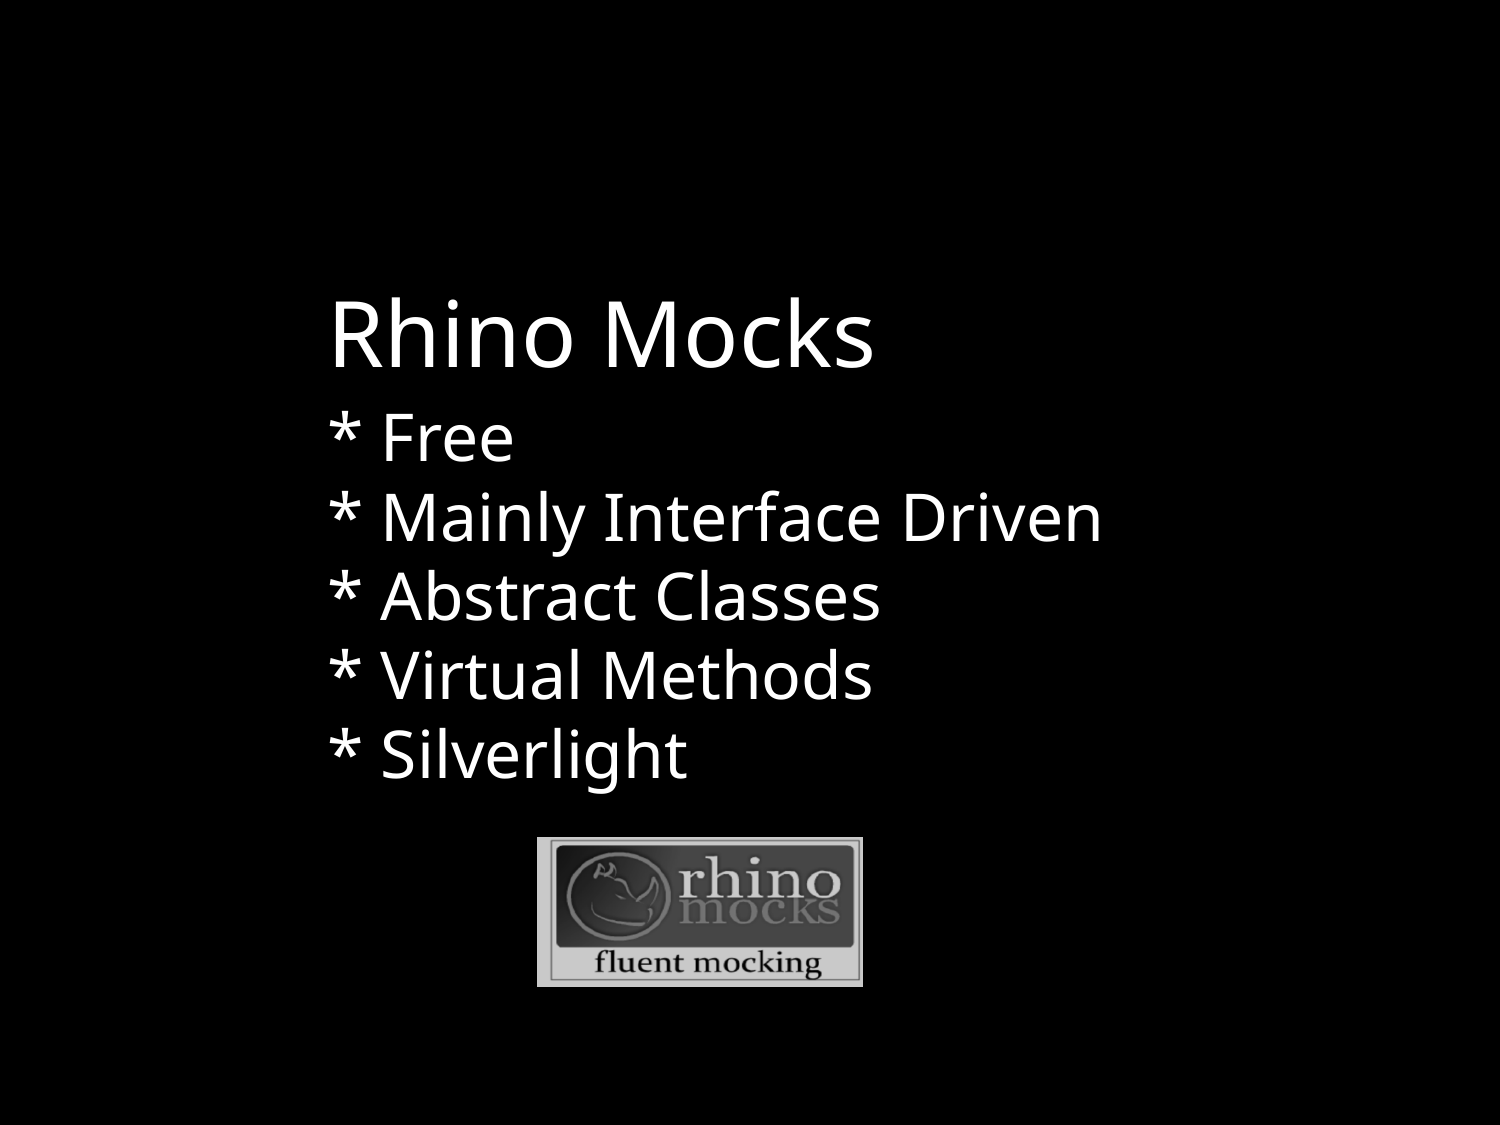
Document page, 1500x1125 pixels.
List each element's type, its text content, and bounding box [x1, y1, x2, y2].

title Rhino Mocks [312, 237, 1250, 387]
text_box * Free * Mainly Interface Driven * Abstract Classes * Virtual Methods * Silverlight [312, 387, 1438, 800]
picture [537, 837, 863, 988]
